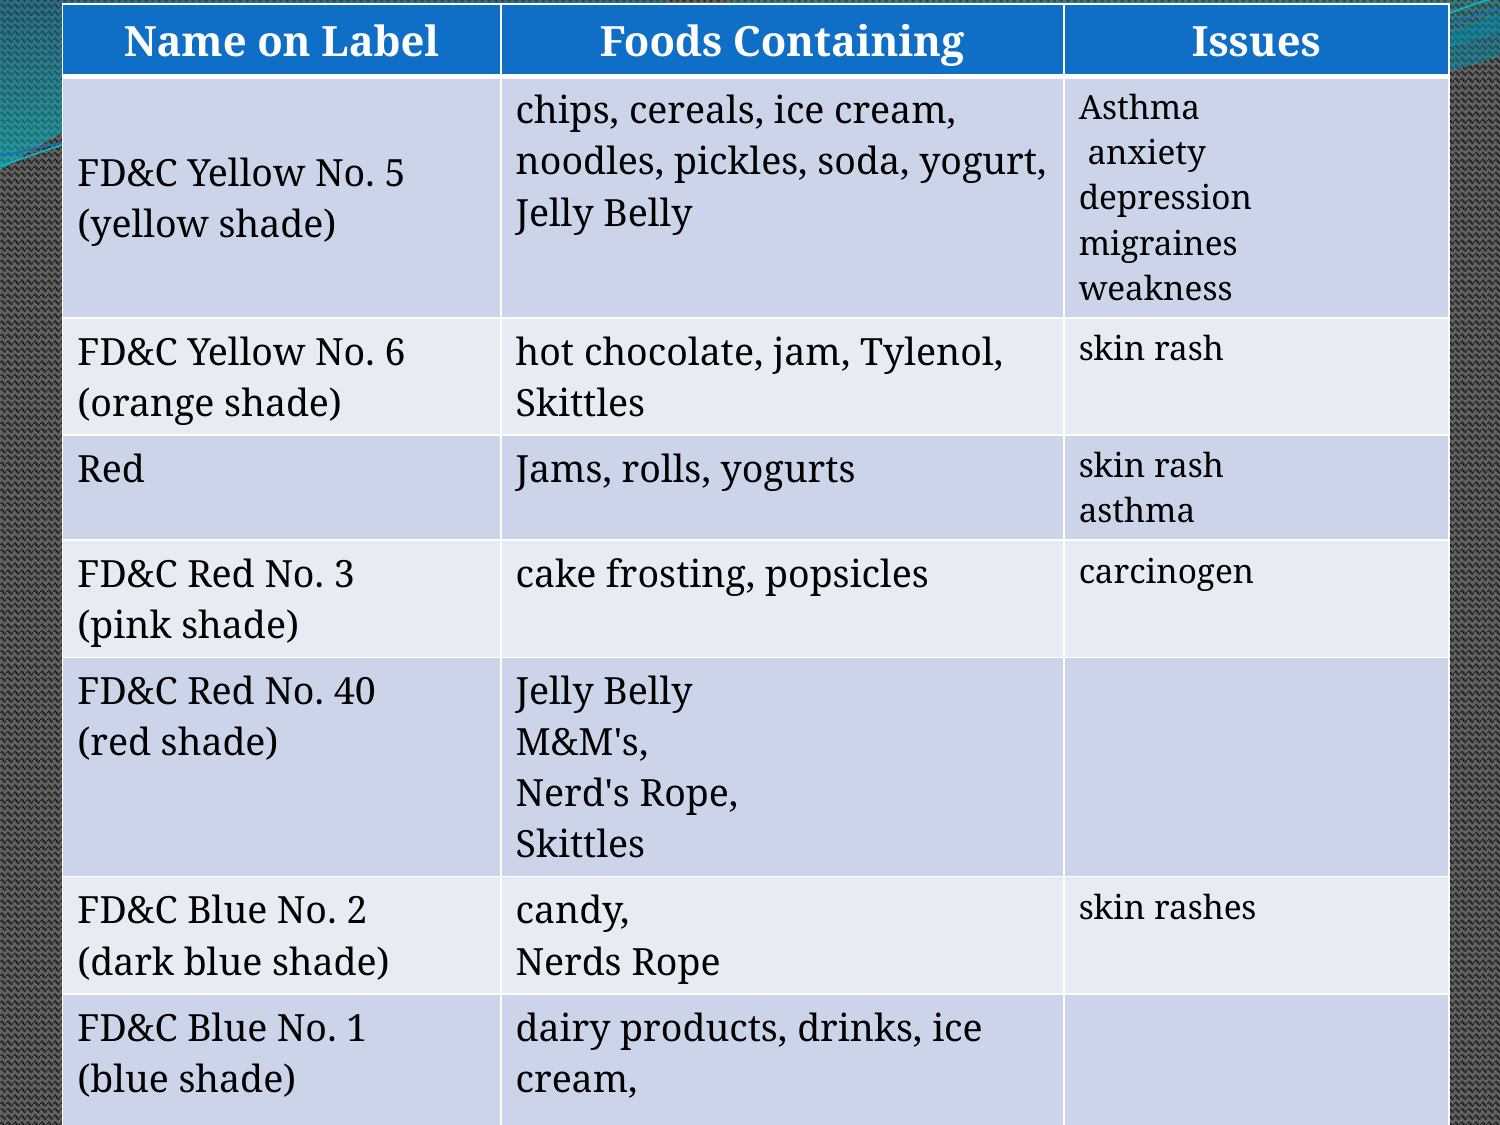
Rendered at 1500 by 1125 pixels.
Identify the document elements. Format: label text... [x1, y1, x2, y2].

table_cell FD&C Yellow No. 6 (orange shade) [63, 319, 500, 434]
table_cell skin rash asthma [1065, 436, 1448, 539]
table_cell FD&C Red No. 40 (red shade) [63, 658, 500, 876]
table_cell chips, cereals, ice cream, noodles, pickles, soda, yogurt, Jelly Belly [502, 79, 1063, 317]
table_cell Asthma anxiety depression migraines weakness [1065, 79, 1448, 317]
table_cell FD&C Yellow No. 5 (yellow shade) [63, 79, 500, 317]
table_cell FD&C Blue No. 2 (dark blue shade) [63, 877, 500, 993]
table_cell Jelly Belly M&M's, Nerd's Rope, Skittles [502, 658, 1063, 876]
table_cell carcinogen [1065, 541, 1448, 657]
table_header Issues [1065, 5, 1448, 74]
table_cell skin rash [1065, 319, 1448, 434]
table_cell Jams, rolls, yogurts [502, 436, 1063, 539]
table_cell [1065, 995, 1448, 1125]
table_header Name on Label [63, 5, 500, 74]
table_cell [1065, 658, 1448, 876]
table_cell candy, Nerds Rope [502, 877, 1063, 993]
table_cell skin rashes [1065, 877, 1448, 993]
table_cell Red [63, 436, 500, 539]
table_header Foods Containing [502, 5, 1063, 74]
table_cell FD&C Blue No. 1 (blue shade) [63, 995, 500, 1125]
table_cell dairy products, drinks, ice cream, Banned in Europe [502, 995, 1063, 1125]
table_cell FD&C Red No. 3 (pink shade) [63, 541, 500, 657]
table_cell hot chocolate, jam, Tylenol, Skittles [502, 319, 1063, 434]
table_cell cake frosting, popsicles [502, 541, 1063, 657]
